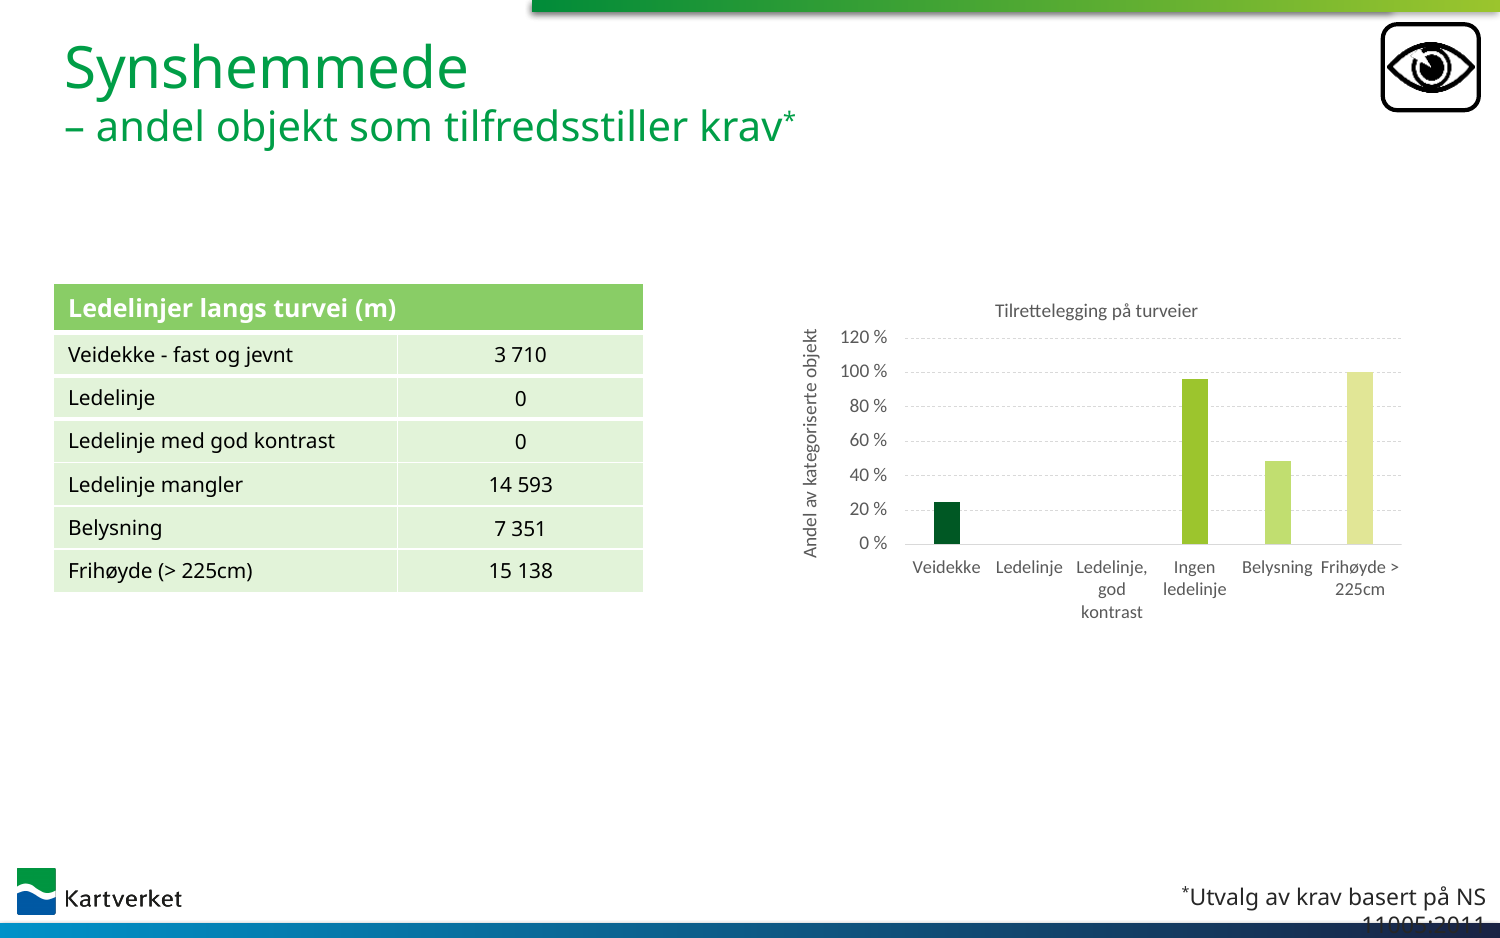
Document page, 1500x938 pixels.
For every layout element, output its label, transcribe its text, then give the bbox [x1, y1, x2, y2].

table_header Ledelinjer langs turvei (m) [54, 284, 643, 330]
table_cell Ledelinje [54, 378, 397, 417]
table_cell 14 593 [398, 463, 643, 505]
text_box Synshemmede – andel objekt som tilfredsstiller krav* [49, 24, 1431, 158]
table_cell Belysning [54, 507, 397, 548]
table_cell 0 [398, 421, 643, 462]
table_cell Frihøyde (> 225cm) [54, 550, 397, 592]
table_cell 0 [398, 378, 643, 417]
table_cell Ledelinje mangler [54, 463, 397, 505]
table_cell Veidekke - fast og jevnt [54, 335, 397, 374]
table_cell 15 138 [398, 550, 643, 592]
table_cell 7 351 [398, 507, 643, 548]
text_box *Utvalg av krav basert på NS 11005:2011 [1068, 873, 1500, 938]
table_cell 3 710 [398, 335, 643, 374]
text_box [1382, 24, 1480, 111]
table_cell Ledelinje med god kontrast [54, 421, 397, 462]
picture [791, 291, 1402, 630]
